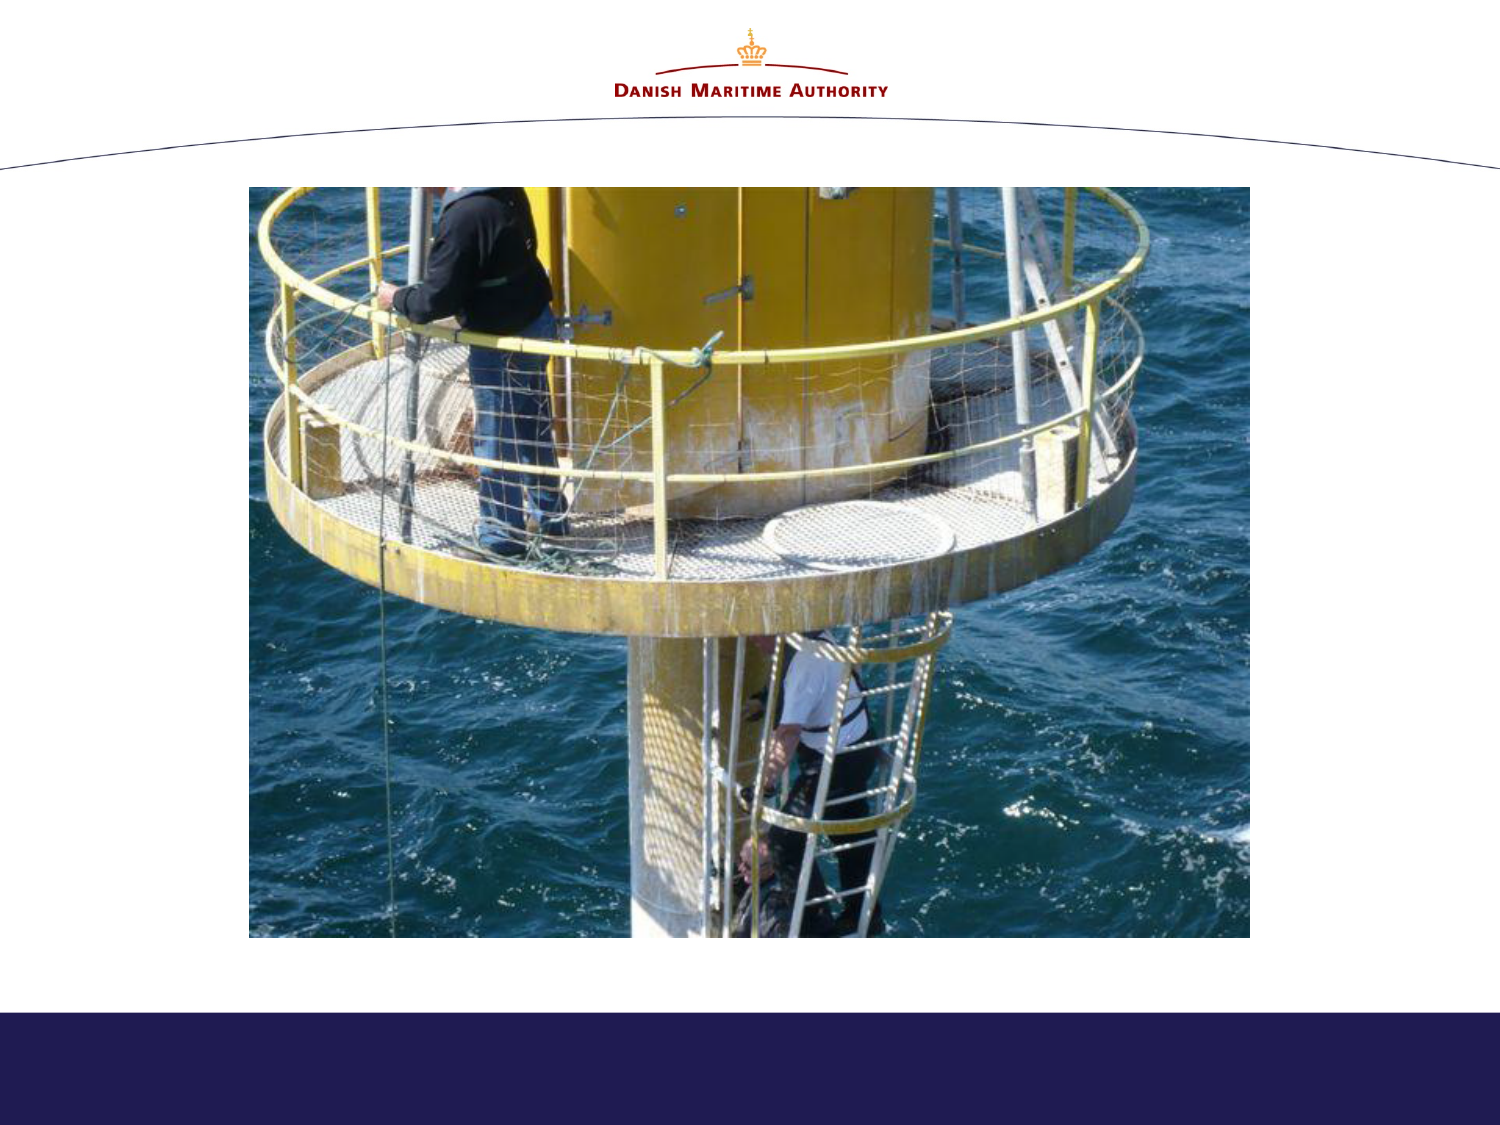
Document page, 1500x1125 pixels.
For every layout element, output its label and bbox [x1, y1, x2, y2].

picture [249, 187, 1251, 938]
picture [0, 28, 1500, 184]
